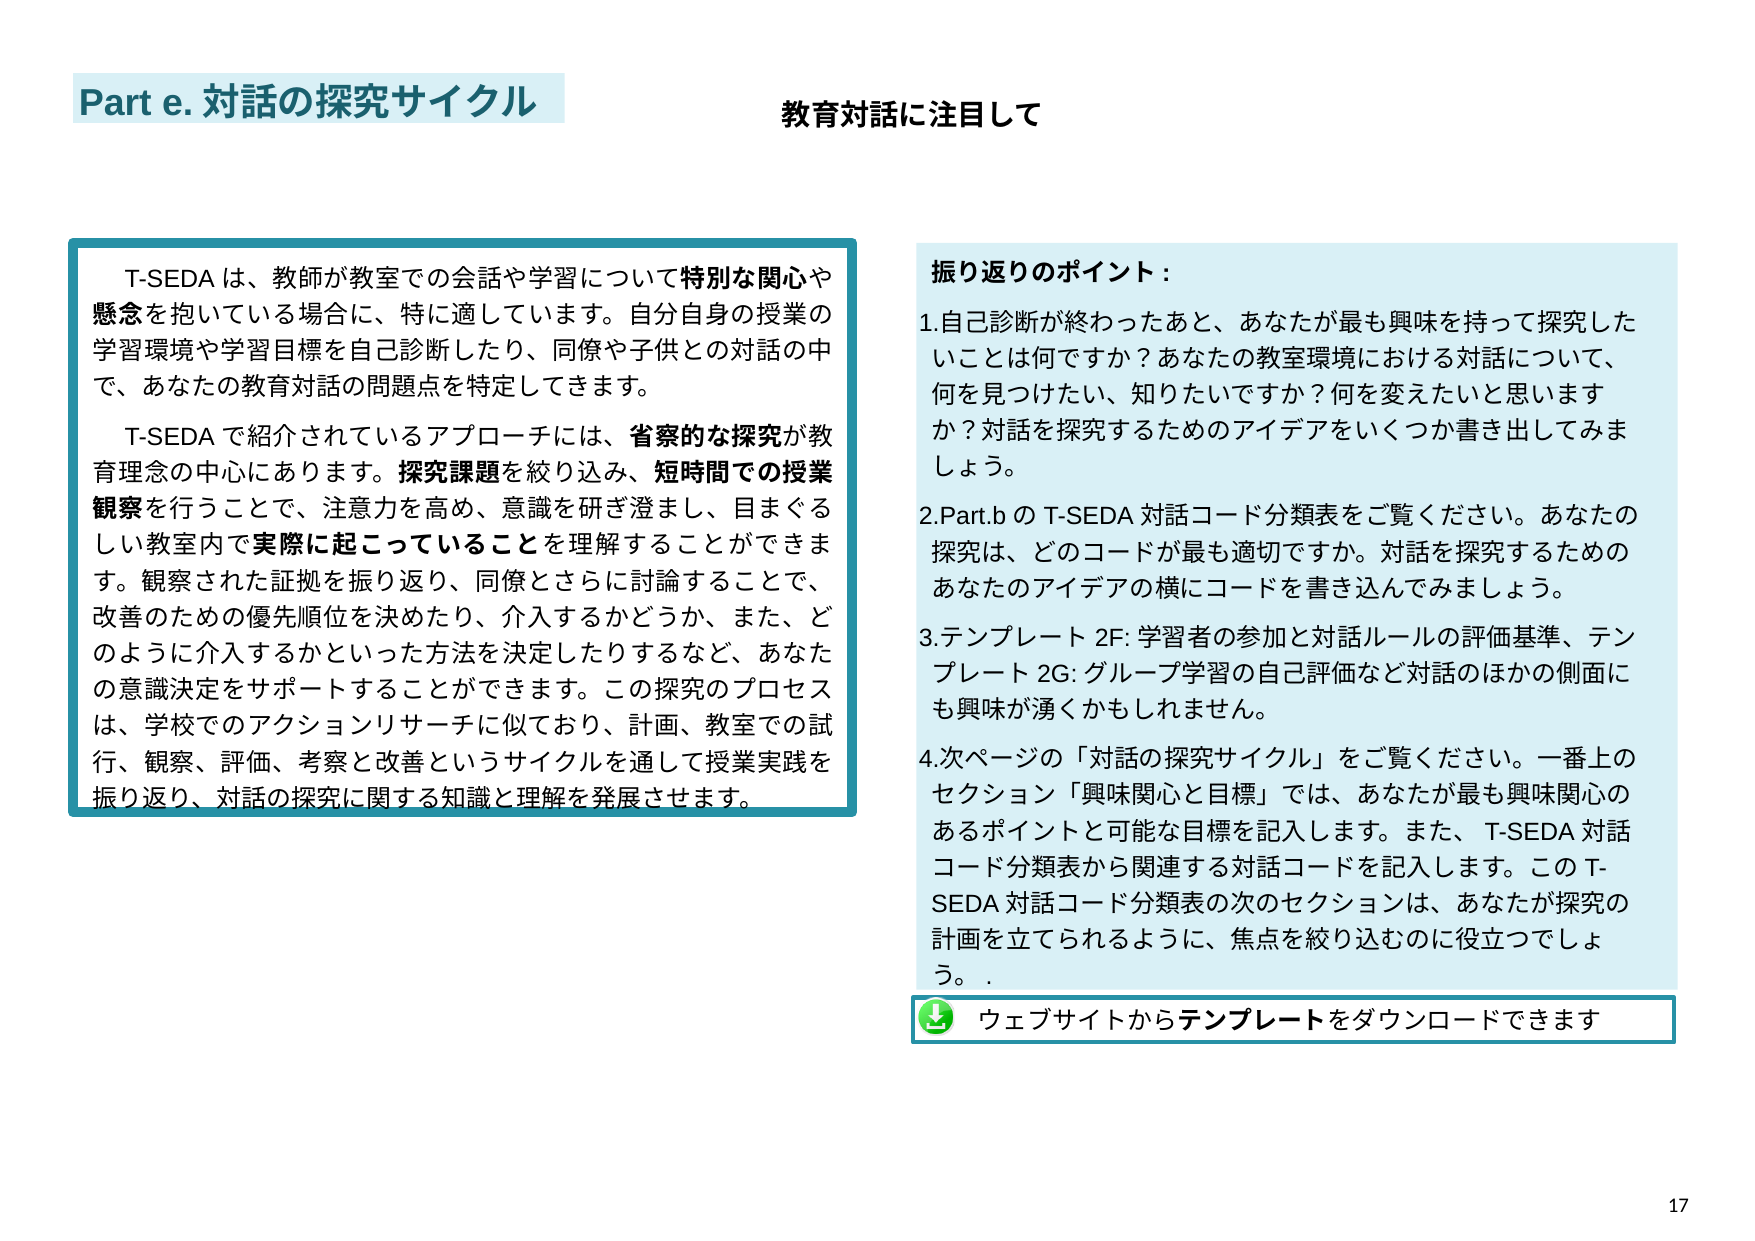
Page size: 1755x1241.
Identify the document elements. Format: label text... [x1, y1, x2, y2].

slide_number 17 [1661, 1189, 1698, 1241]
text_box 振り返りのポイント: 自己診断が終わったあと、あなたが最も興味を持って探究したいことは何ですか？あなたの教室環境における対話について、何を見つけたい、知りたいですか？何を変えたいと思いますか？対話を探究するためのアイデアをいくつか書き出してみましょう。 Part.bのT-SEDA対話コード分類表をご覧ください。あなたの探究は、どのコードが最も適切ですか。対話を探究するためのあなたのアイデアの横にコードを書き込んでみましょう。 テンプレート2F:学習者の参加と対話ルールの評価基準、テンプレート2G:グループ学習の自己評価など対話のほかの側面にも興味が湧くかもしれません。 次ページの「対話の探究サイクル」をご覧ください。一番上のセクション「興味関心と目標」では、あなたが最も興味関心のあるポイントと可能な目標を記入します。また、T-SEDA対話コード分類表から関連する対話コードを記入します。このT-SEDA対話コード分類表の次のセクションは、あなたが探究の計画を立てられるように、焦点を絞り込むのに役立つでしょう。. [916, 242, 1678, 990]
text_box Part e.対話の探究サイクル [73, 73, 565, 123]
text_box [916, 997, 955, 1036]
text_box ウェブサイトからテンプレートをダウンロードできます [912, 997, 1675, 1043]
text_box T-SEDAは、教師が教室での会話や学習について特別な関心や懸念を抱いている場合に、特に適しています。自分自身の授業の学習環境や学習目標を自己診断したり、同僚や子供との対話の中で、あなたの教育対話の問題点を特定してきます。 T-SEDAで紹介されているアプローチには、省察的な探究が教育理念の中心にあります。探究課題を絞り込み、短時間での授業観察を行うことで、注意力を高め、意識を研ぎ澄まし、目まぐるしい教室内で実際に起こっていることを理解することができます。観察された証拠を振り返り、同僚とさらに討論することで、改善のための優先順位を決めたり、介入するかどうか、また、どのように介入するかといった方法を決定したりするなど、あなたの意識決定をサポートすることができます。この探究のプロセスは、学校でのアクションリサーチに似ており、計画、教室での試行、観察、評価、考察と改善というサイクルを通して授業実践を振り返り、対話の探究に関する知識と理解を発展させます。 [73, 242, 853, 813]
text_box 教育対話に注目して [748, 86, 1078, 132]
